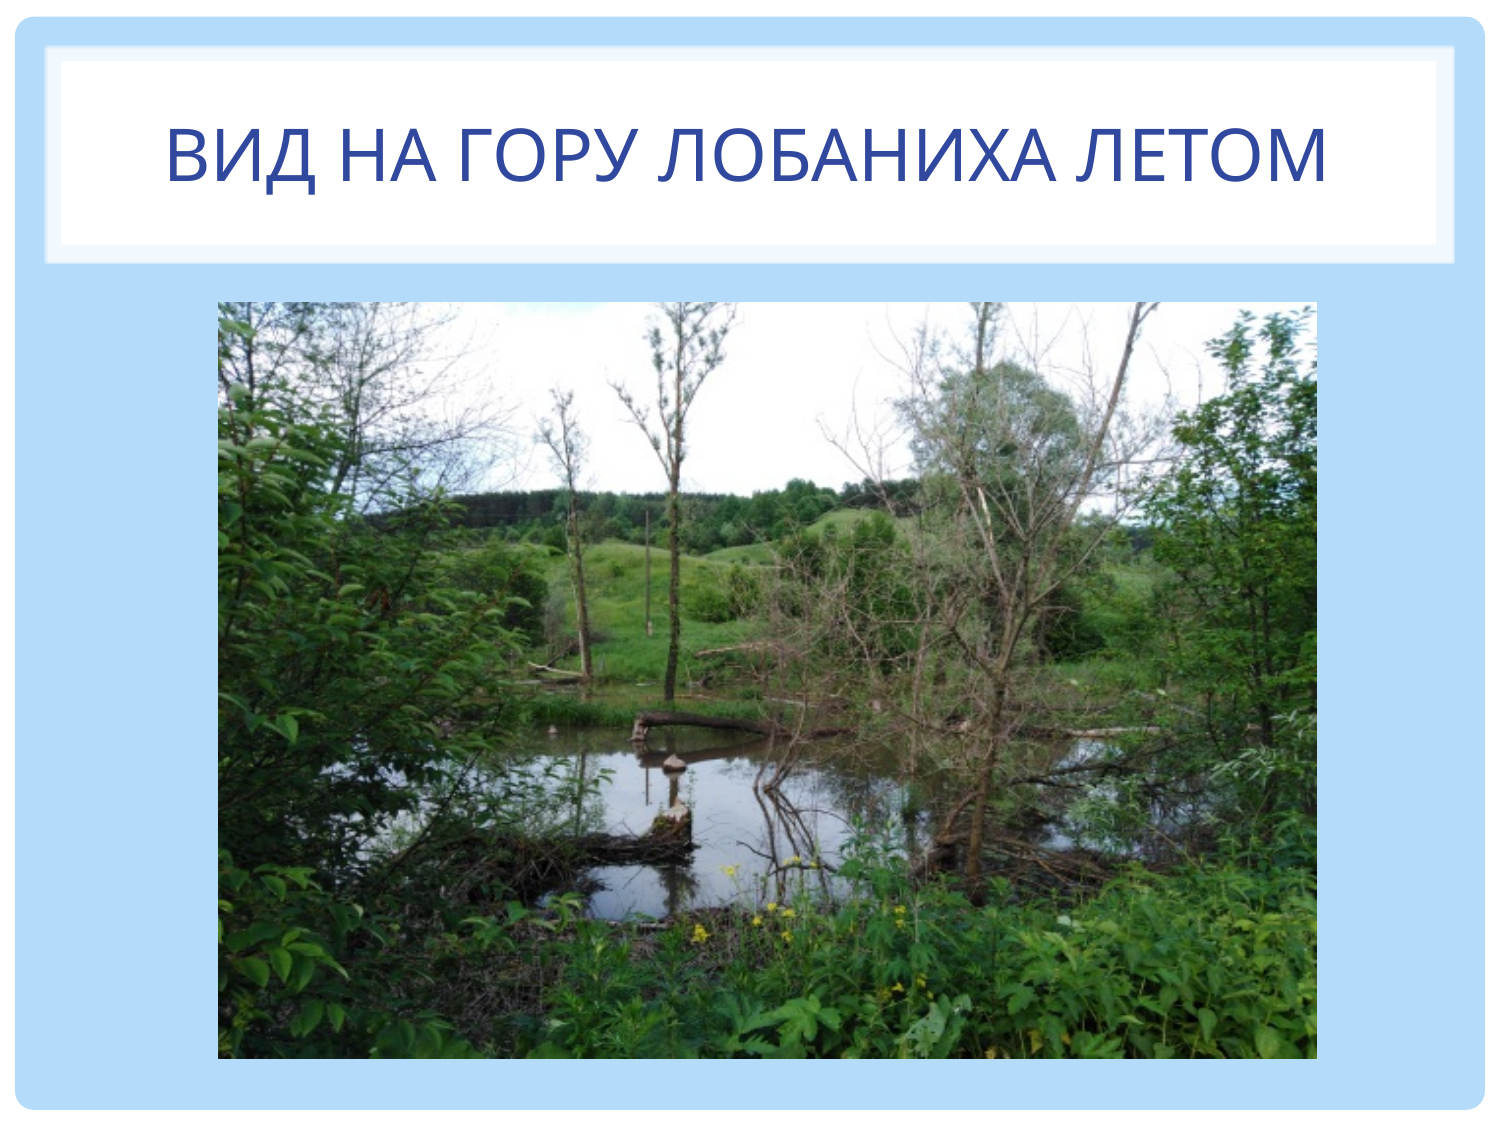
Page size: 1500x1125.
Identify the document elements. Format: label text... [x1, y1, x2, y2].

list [218, 302, 1318, 1059]
title Вид на гору Лобаниха летом [69, 66, 1425, 238]
